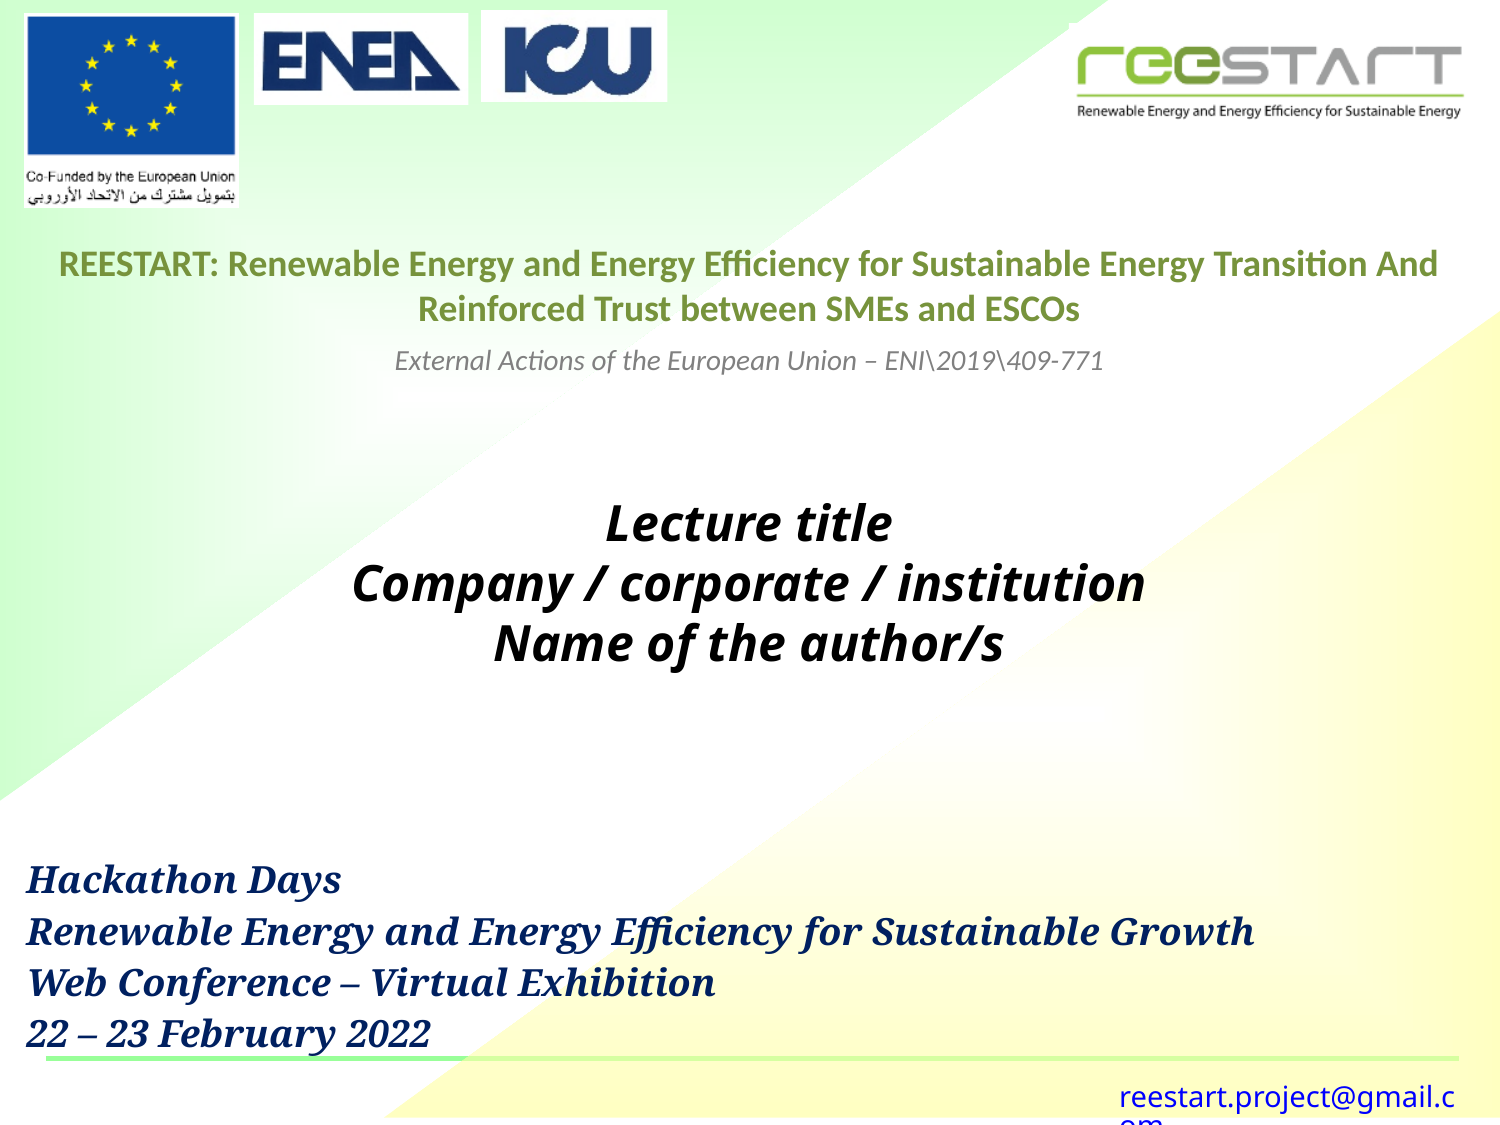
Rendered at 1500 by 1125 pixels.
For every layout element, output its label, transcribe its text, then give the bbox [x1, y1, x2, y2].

picture [480, 10, 668, 103]
picture [253, 12, 469, 105]
text_box Lecture title Company / corporate / institution Name of the author/s [99, 483, 1400, 679]
picture [23, 12, 240, 209]
text_box reestart.project@gmail.com [1104, 1070, 1477, 1125]
text_box Hackathon Days Renewable Energy and Energy Efficiency for Sustainable Growth Web Conference – Virtual Exhibition 22 – 23 February 2022 [11, 848, 1483, 1063]
text_box REESTART: Renewable Energy and Energy Efficiency for Sustainable Energy Transition And Reinforced Trust between SMEs and ESCOs External Actions of the European Union – ENI\2019\409-771 [0, 231, 1500, 384]
